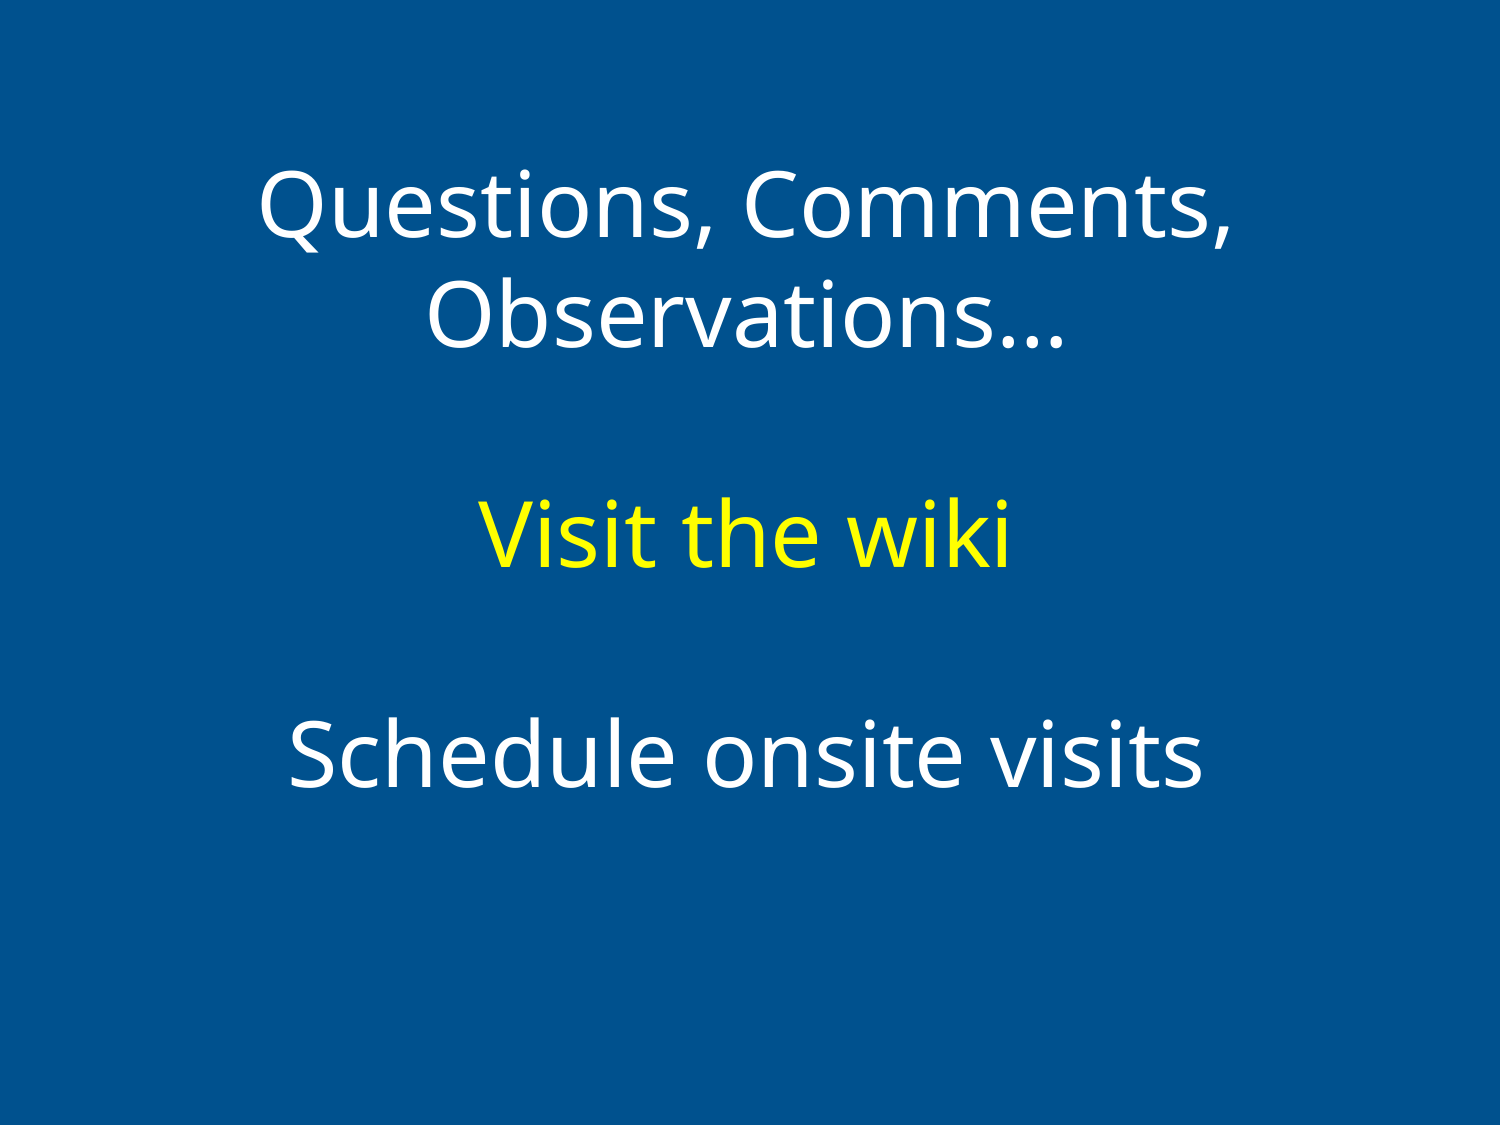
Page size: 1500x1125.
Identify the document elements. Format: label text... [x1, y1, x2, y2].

title Questions, Comments, Observations… Visit the wiki Schedule onsite visits [162, 399, 1332, 552]
